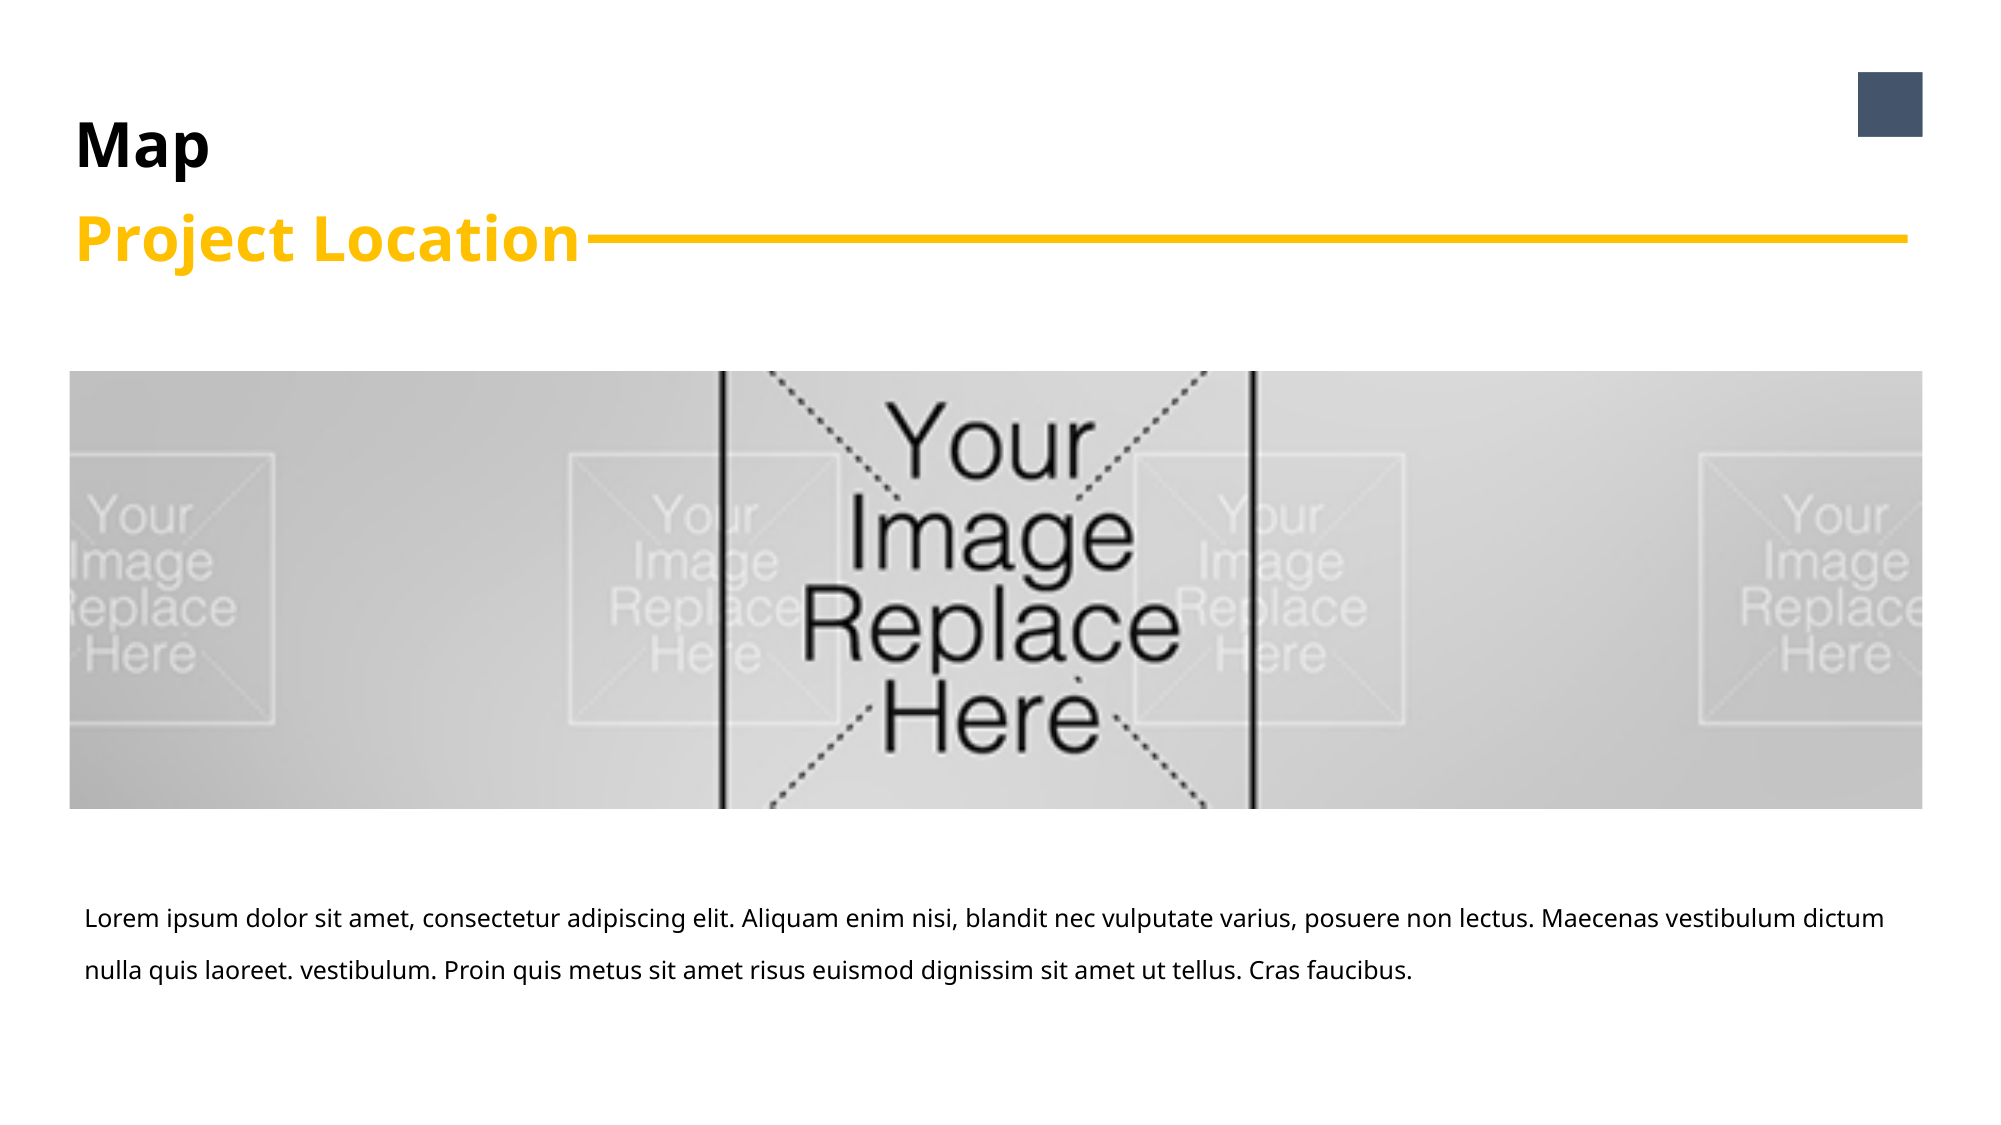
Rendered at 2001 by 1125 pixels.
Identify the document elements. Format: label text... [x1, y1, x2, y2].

text_box Map Project Location [60, 78, 597, 282]
text_box [1857, 71, 1924, 78]
slide_number 9 [1854, 78, 1927, 130]
text_box [587, 234, 1909, 244]
text_box Lorem ipsum dolor sit amet, consectetur adipiscing elit. Aliquam enim nisi, blandit nec vulputate varius, posuere non lectus. Maecenas vestibulum dictum nulla quis laoreet. vestibulum. Proin quis metus sit amet risus euismod dignissim sit amet ut tellus. Cras faucibus. [69, 872, 1927, 992]
picture [69, 371, 1923, 809]
text_box [1857, 130, 1924, 138]
